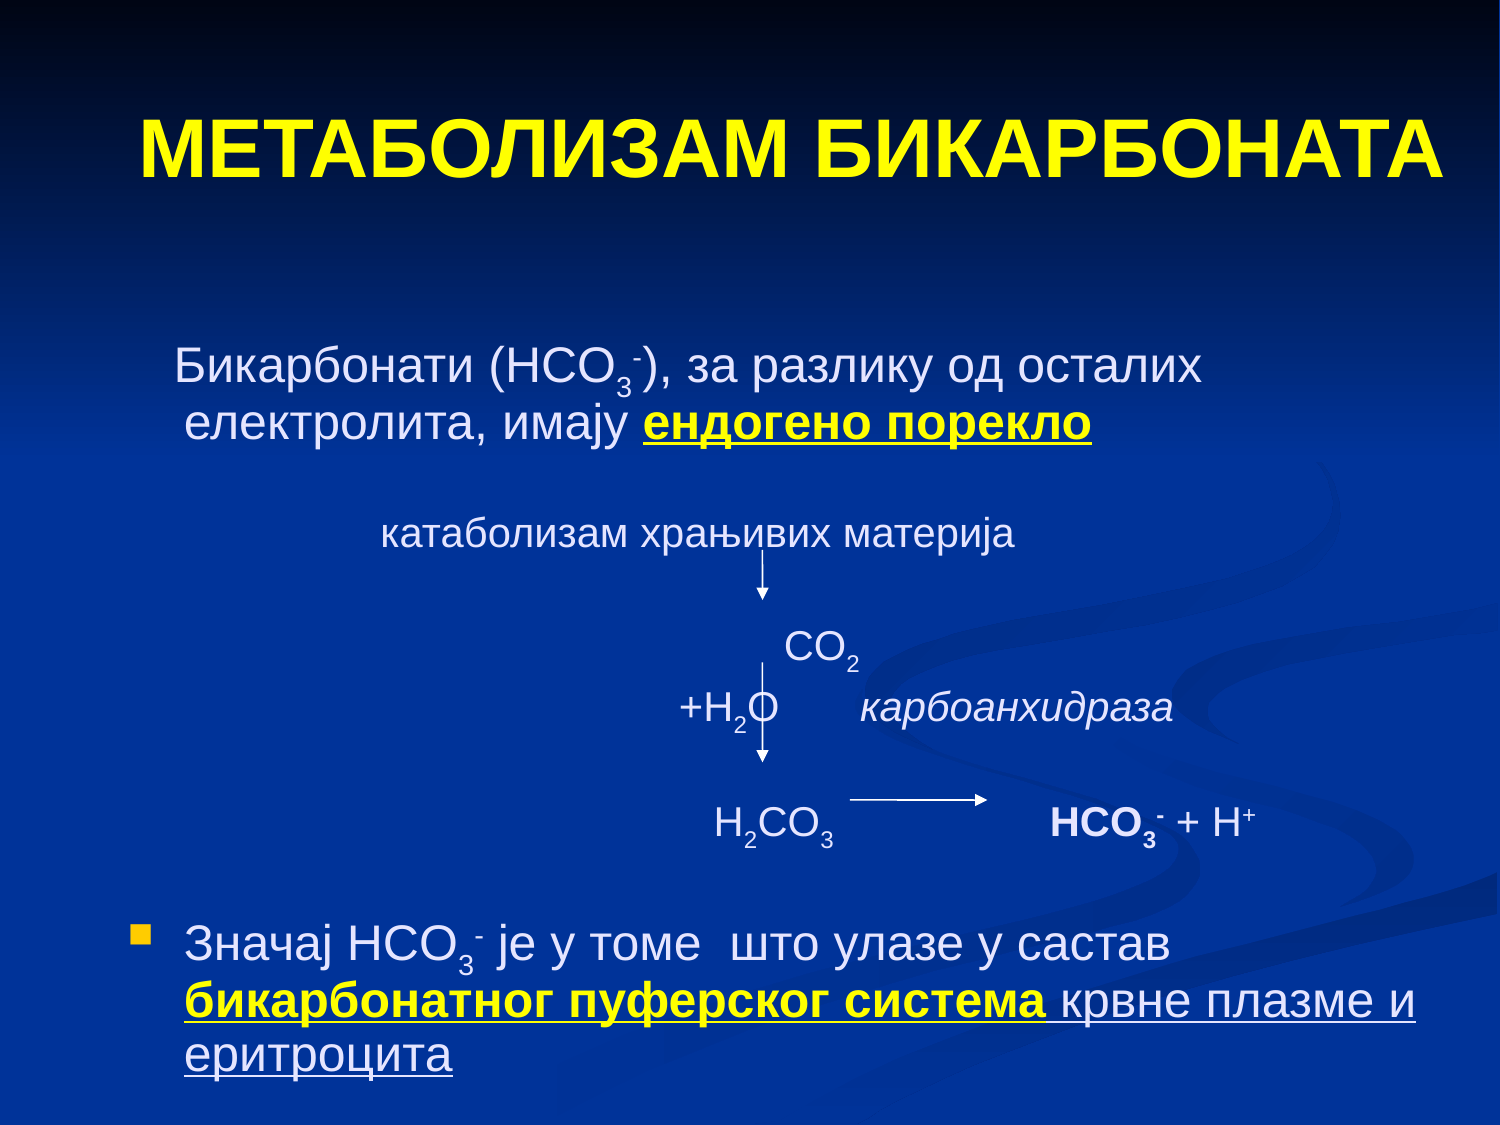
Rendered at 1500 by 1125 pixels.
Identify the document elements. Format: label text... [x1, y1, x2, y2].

list Бикарбонати (HCO3-), за разлику од осталих електролита, имају ендогено порекло катаболизам храњивих материја CО2 +H2О карбоанхидраза H2CO3 HCО3- + H+ Значај HCO3- је у томе што улазе у састав бикарбонатног пуферског система крвне плазме и еритроцита [112, 324, 1500, 1088]
text_box [756, 549, 769, 601]
text_box [756, 662, 769, 763]
title МЕТАБОЛИЗАМ БИКАРБОНАТА [112, 62, 1500, 213]
text_box [849, 793, 988, 807]
